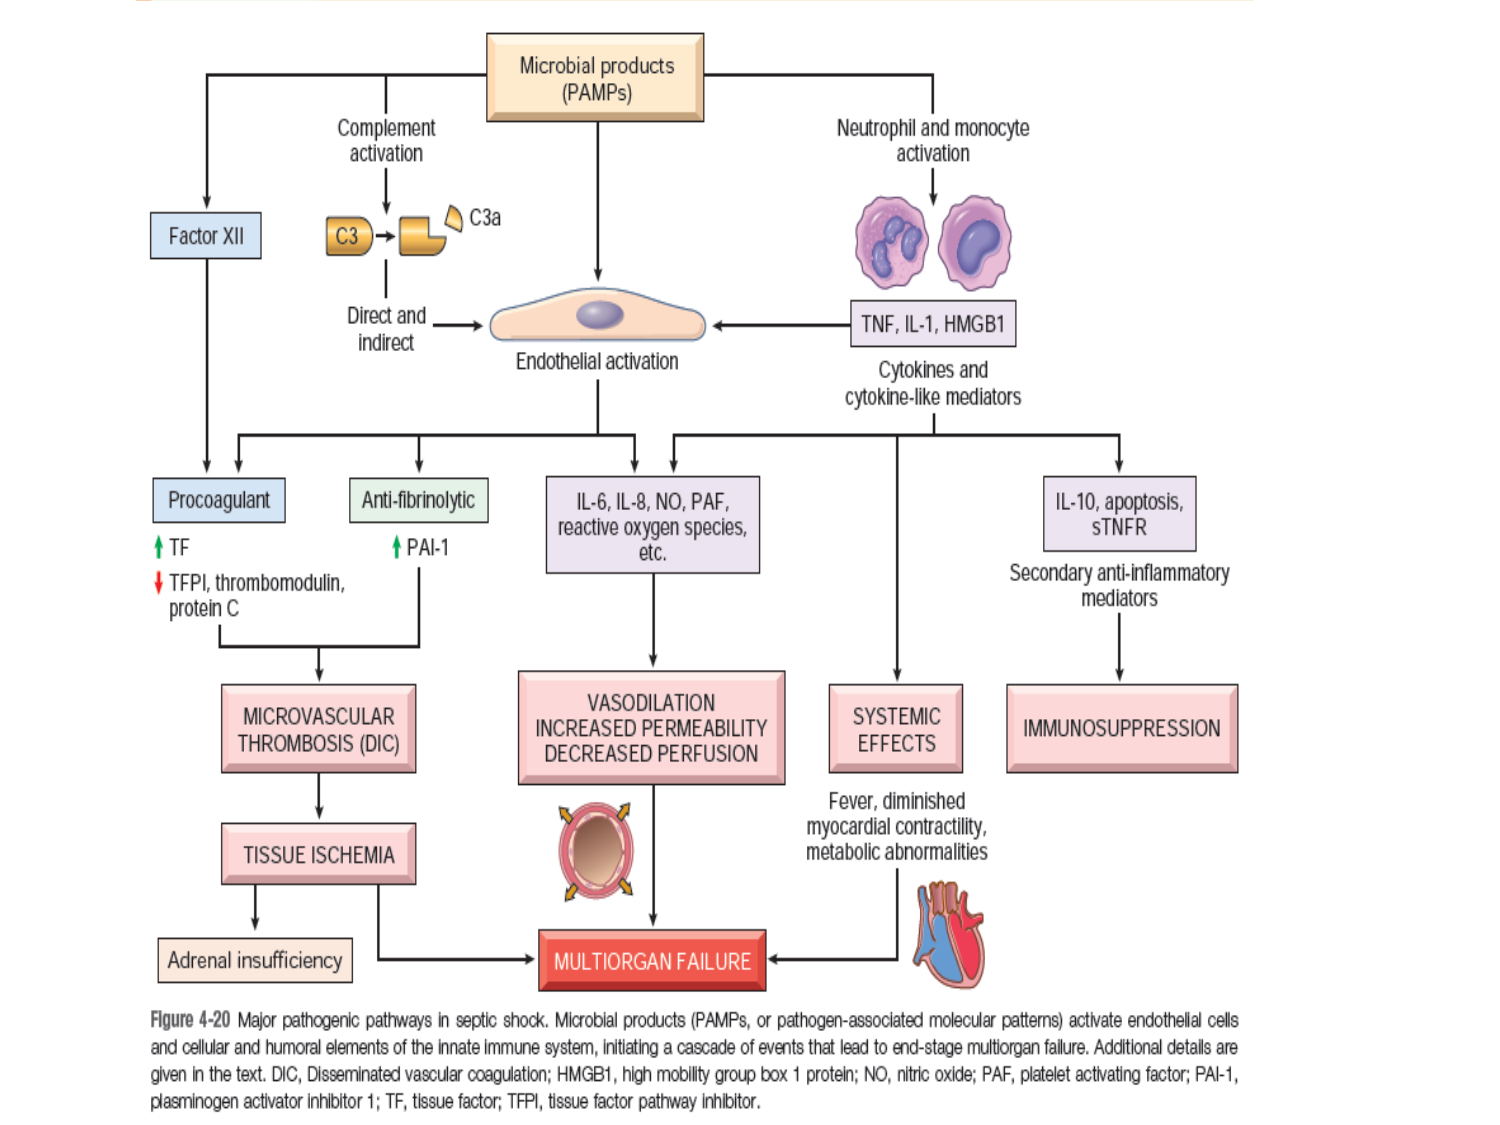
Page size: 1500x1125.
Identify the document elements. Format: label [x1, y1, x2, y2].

list [135, 0, 1254, 1125]
